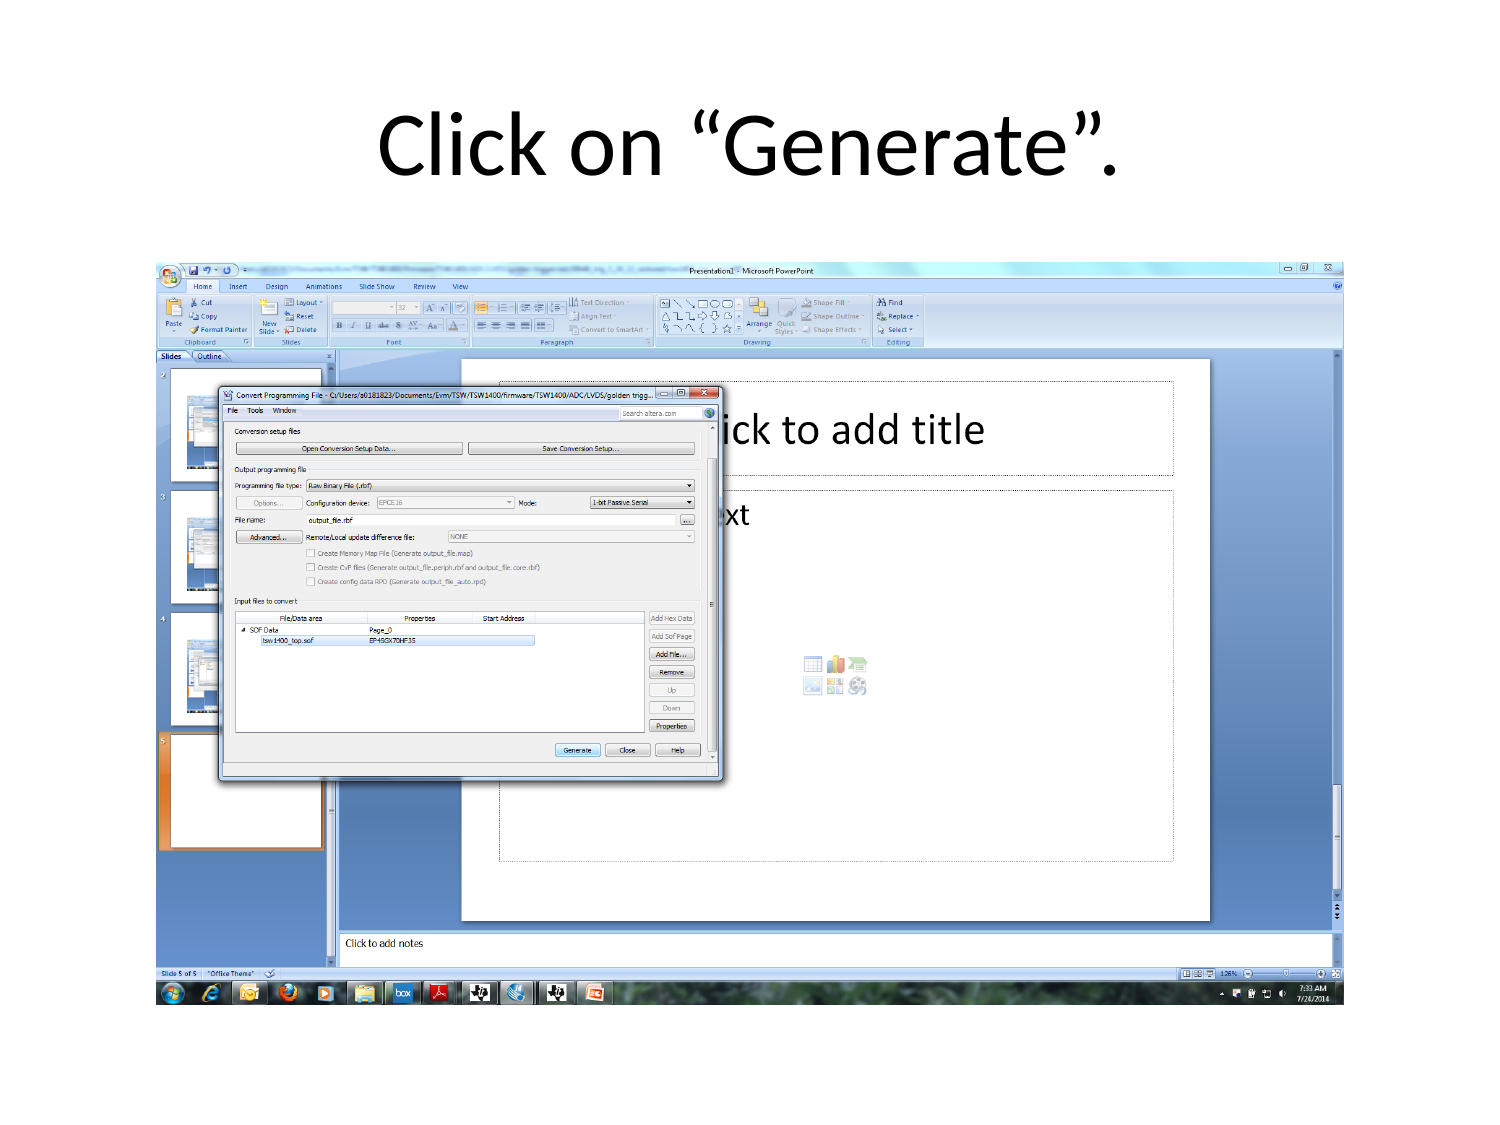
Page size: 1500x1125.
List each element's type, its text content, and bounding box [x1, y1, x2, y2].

title Click on “Generate”. [75, 45, 1425, 233]
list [155, 262, 1345, 1006]
